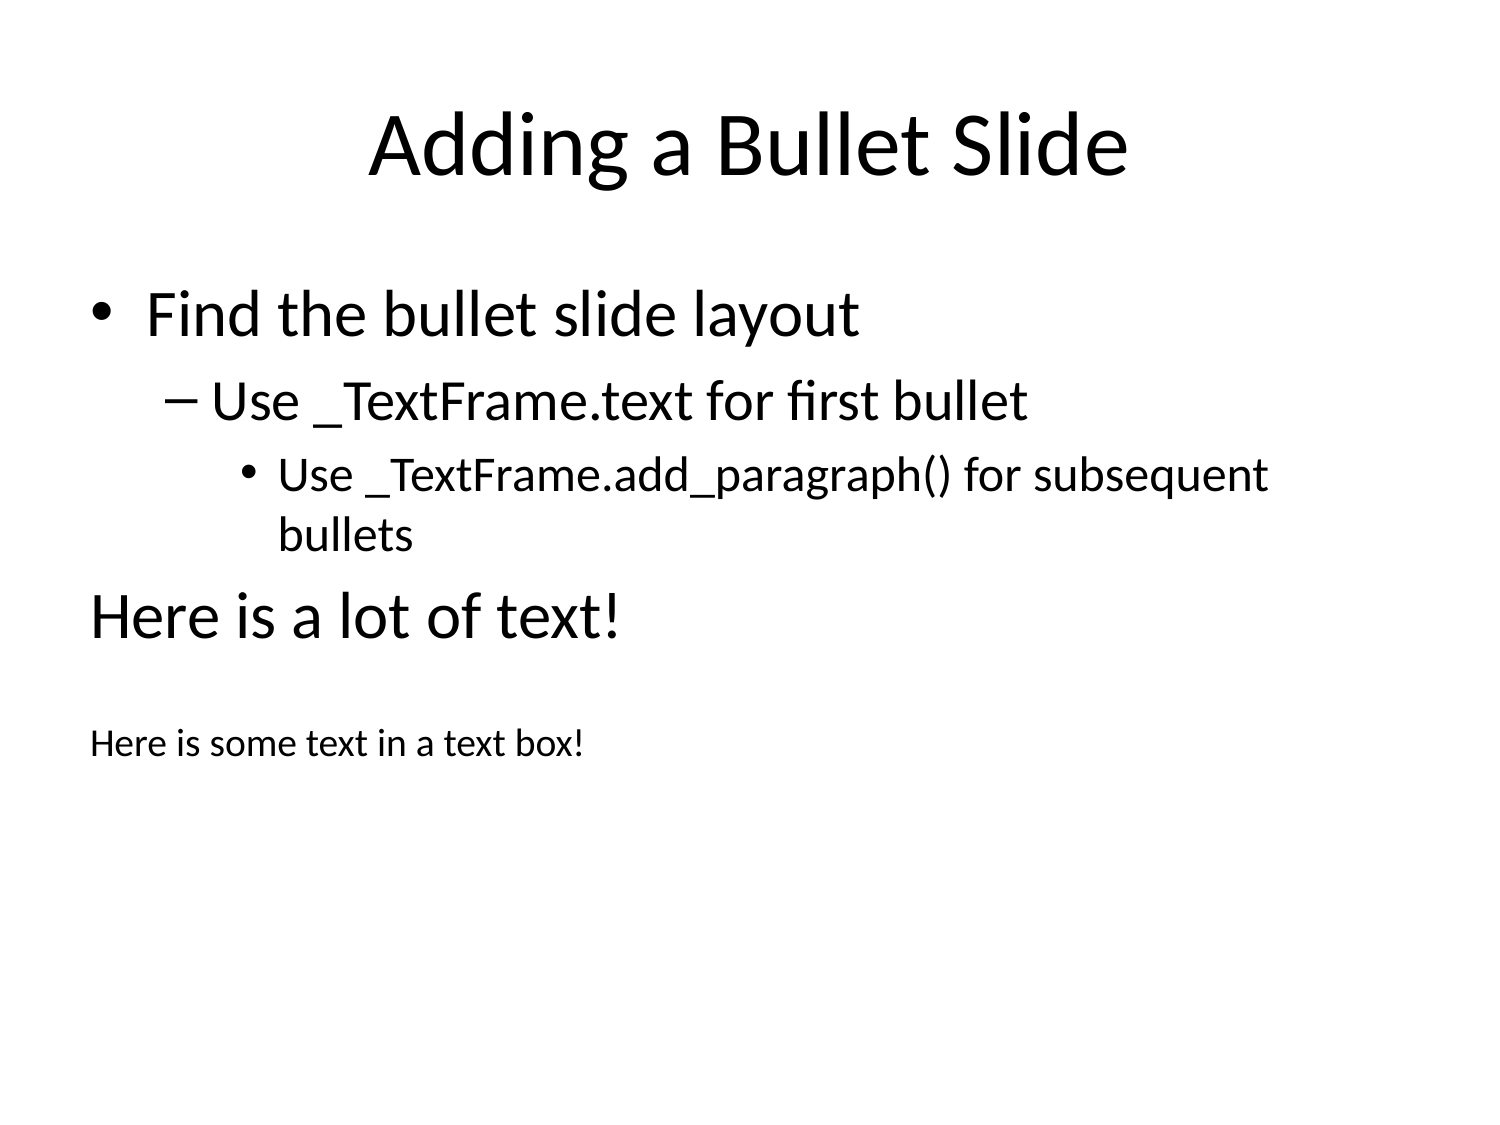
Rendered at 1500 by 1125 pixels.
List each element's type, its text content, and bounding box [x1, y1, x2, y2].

title Adding a Bullet Slide [75, 45, 1425, 233]
text_box Here is some text in a text box! [75, 701, 1208, 779]
list Find the bullet slide layout Use _TextFrame.text for first bullet Use _TextFrame.add_paragraph() for subsequent bullets Here is a lot of text! [75, 262, 1425, 672]
